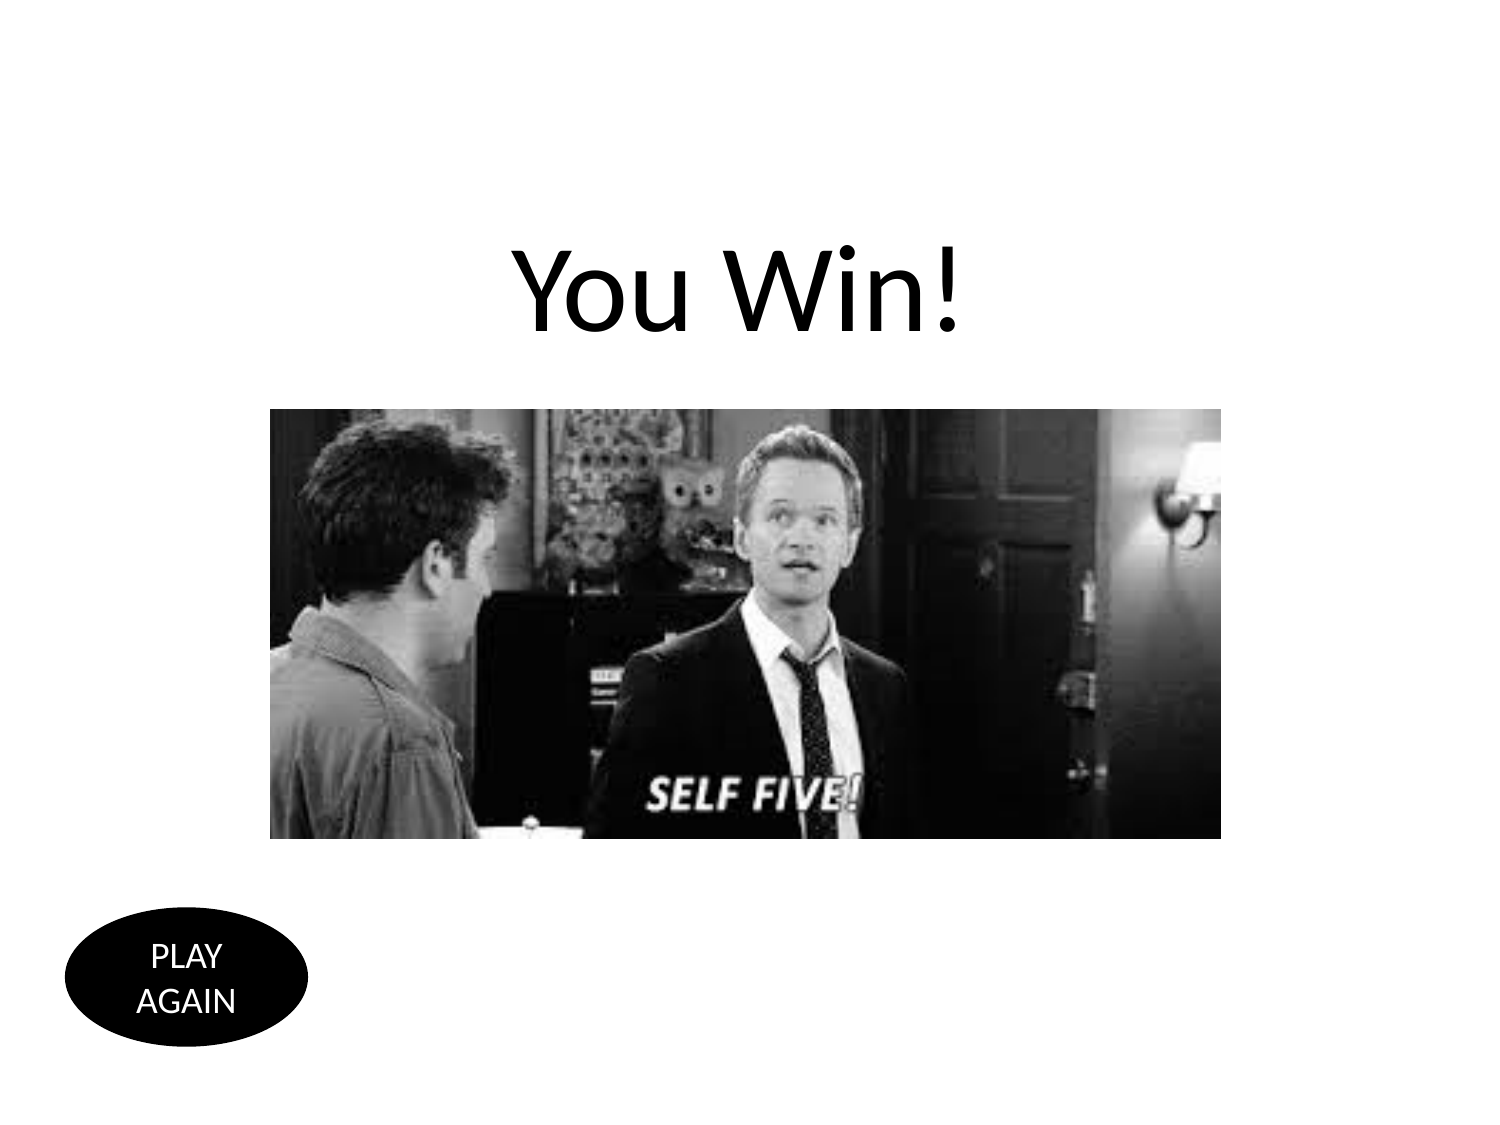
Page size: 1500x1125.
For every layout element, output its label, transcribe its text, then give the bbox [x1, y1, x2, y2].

picture [270, 409, 1221, 839]
text_box You Win! [496, 199, 1392, 364]
text_box PLAY AGAIN [114, 924, 258, 1029]
text_box [64, 907, 309, 1047]
